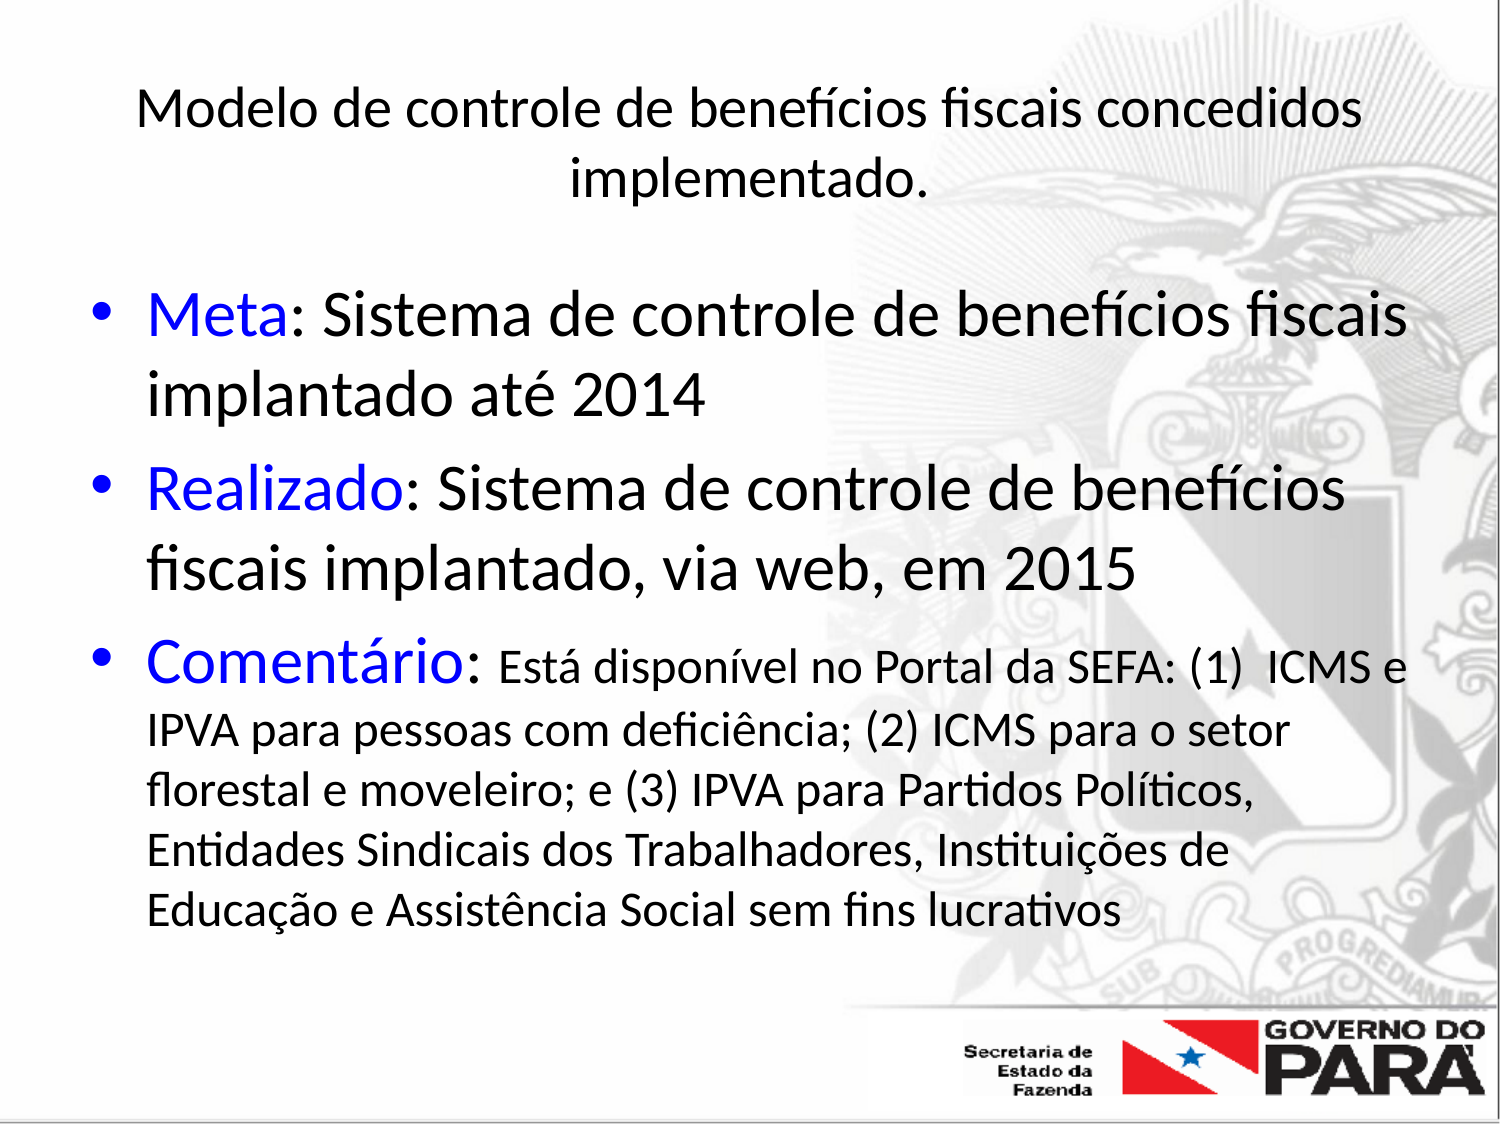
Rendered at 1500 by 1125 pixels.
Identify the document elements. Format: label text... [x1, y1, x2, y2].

title Modelo de controle de benefícios fiscais concedidos implementado. [74, 44, 1426, 233]
list Meta: Sistema de controle de benefícios fiscais implantado até 2014 Realizado: Sistema de controle de benefícios fiscais implantado, via web, em 2015 Comentário: Está disponível no Portal da SEFA: (1) ICMS e IPVA para pessoas com deficiência; (2) ICMS para o setor florestal e moveleiro; e (3) IPVA para Partidos Políticos, Entidades Sindicais dos Trabalhadores, Instituições de Educação e Assistência Social sem fins lucrativos [74, 262, 1426, 1006]
picture [0, 0, 1500, 1125]
